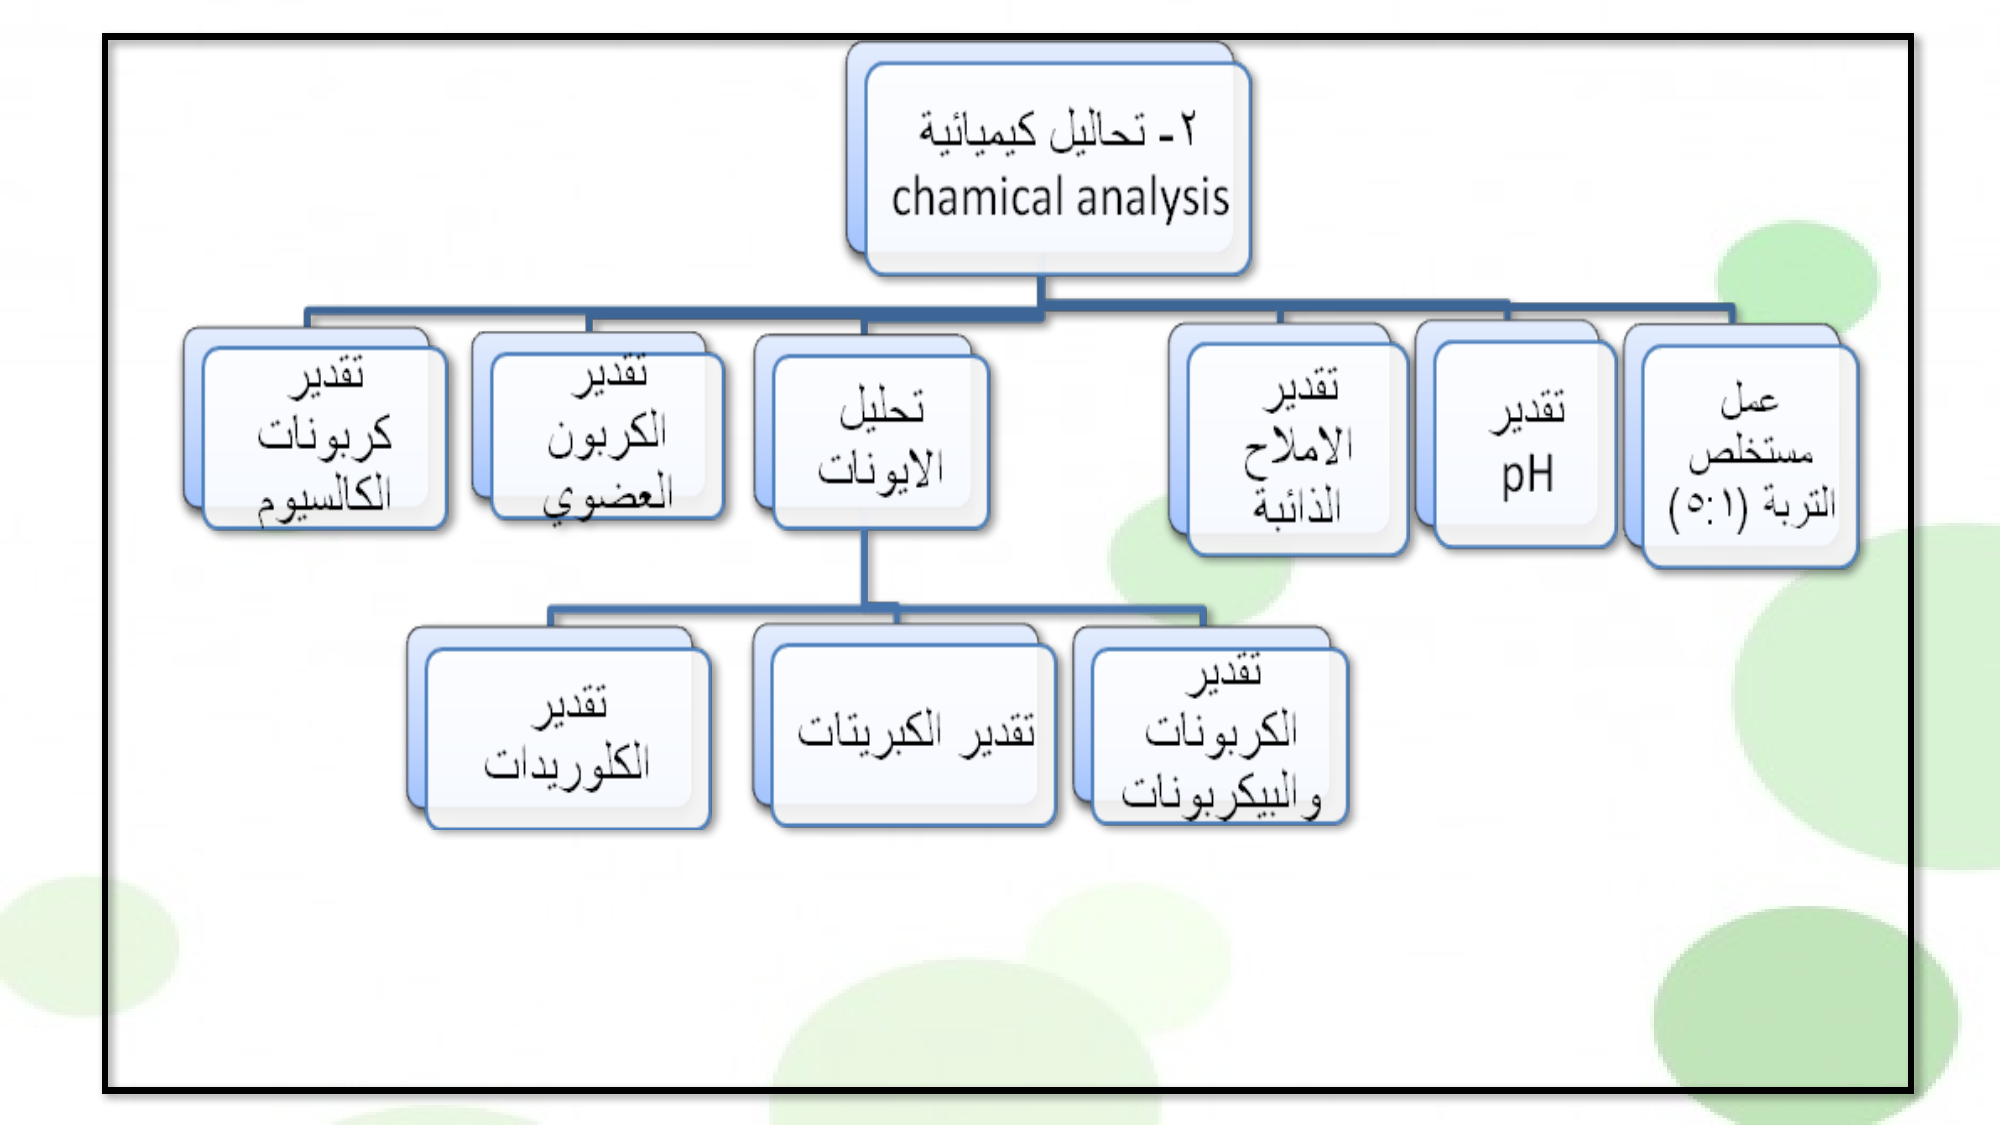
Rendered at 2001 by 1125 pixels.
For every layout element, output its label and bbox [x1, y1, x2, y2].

picture [107, 39, 1908, 1088]
